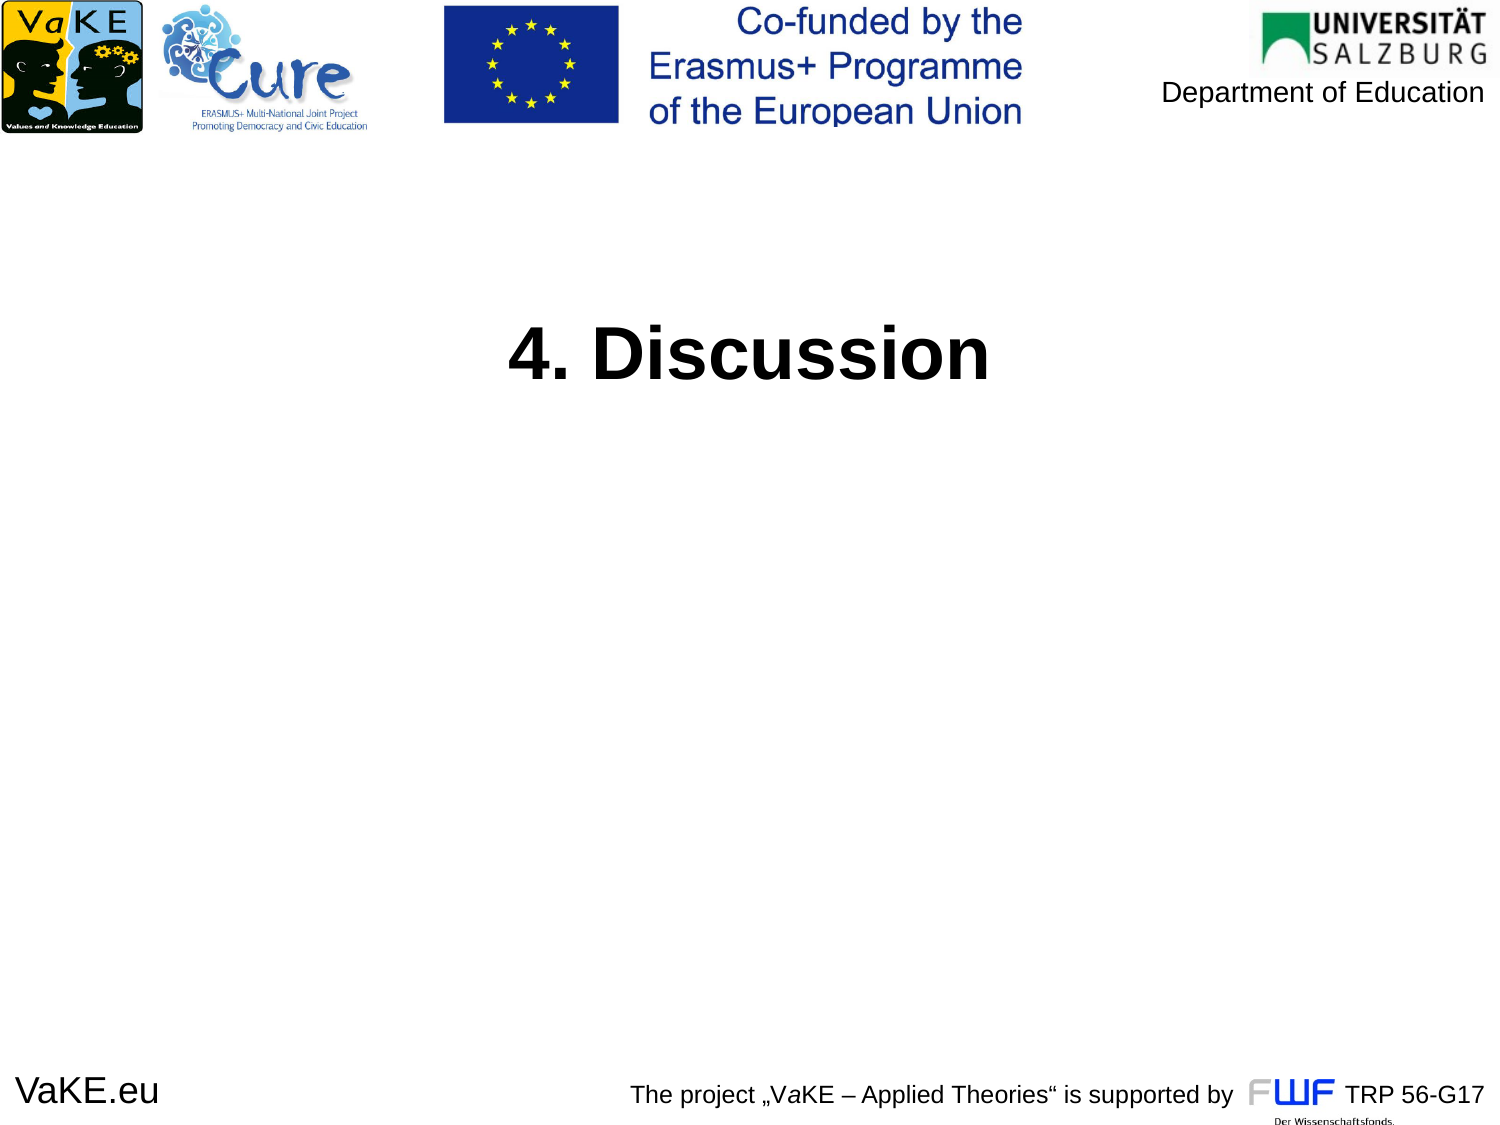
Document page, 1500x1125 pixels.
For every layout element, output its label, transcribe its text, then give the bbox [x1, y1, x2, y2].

picture [0, 0, 145, 135]
picture [1249, 1079, 1394, 1125]
picture [1249, 0, 1500, 78]
text_box 4. Discussion [0, 296, 1500, 402]
